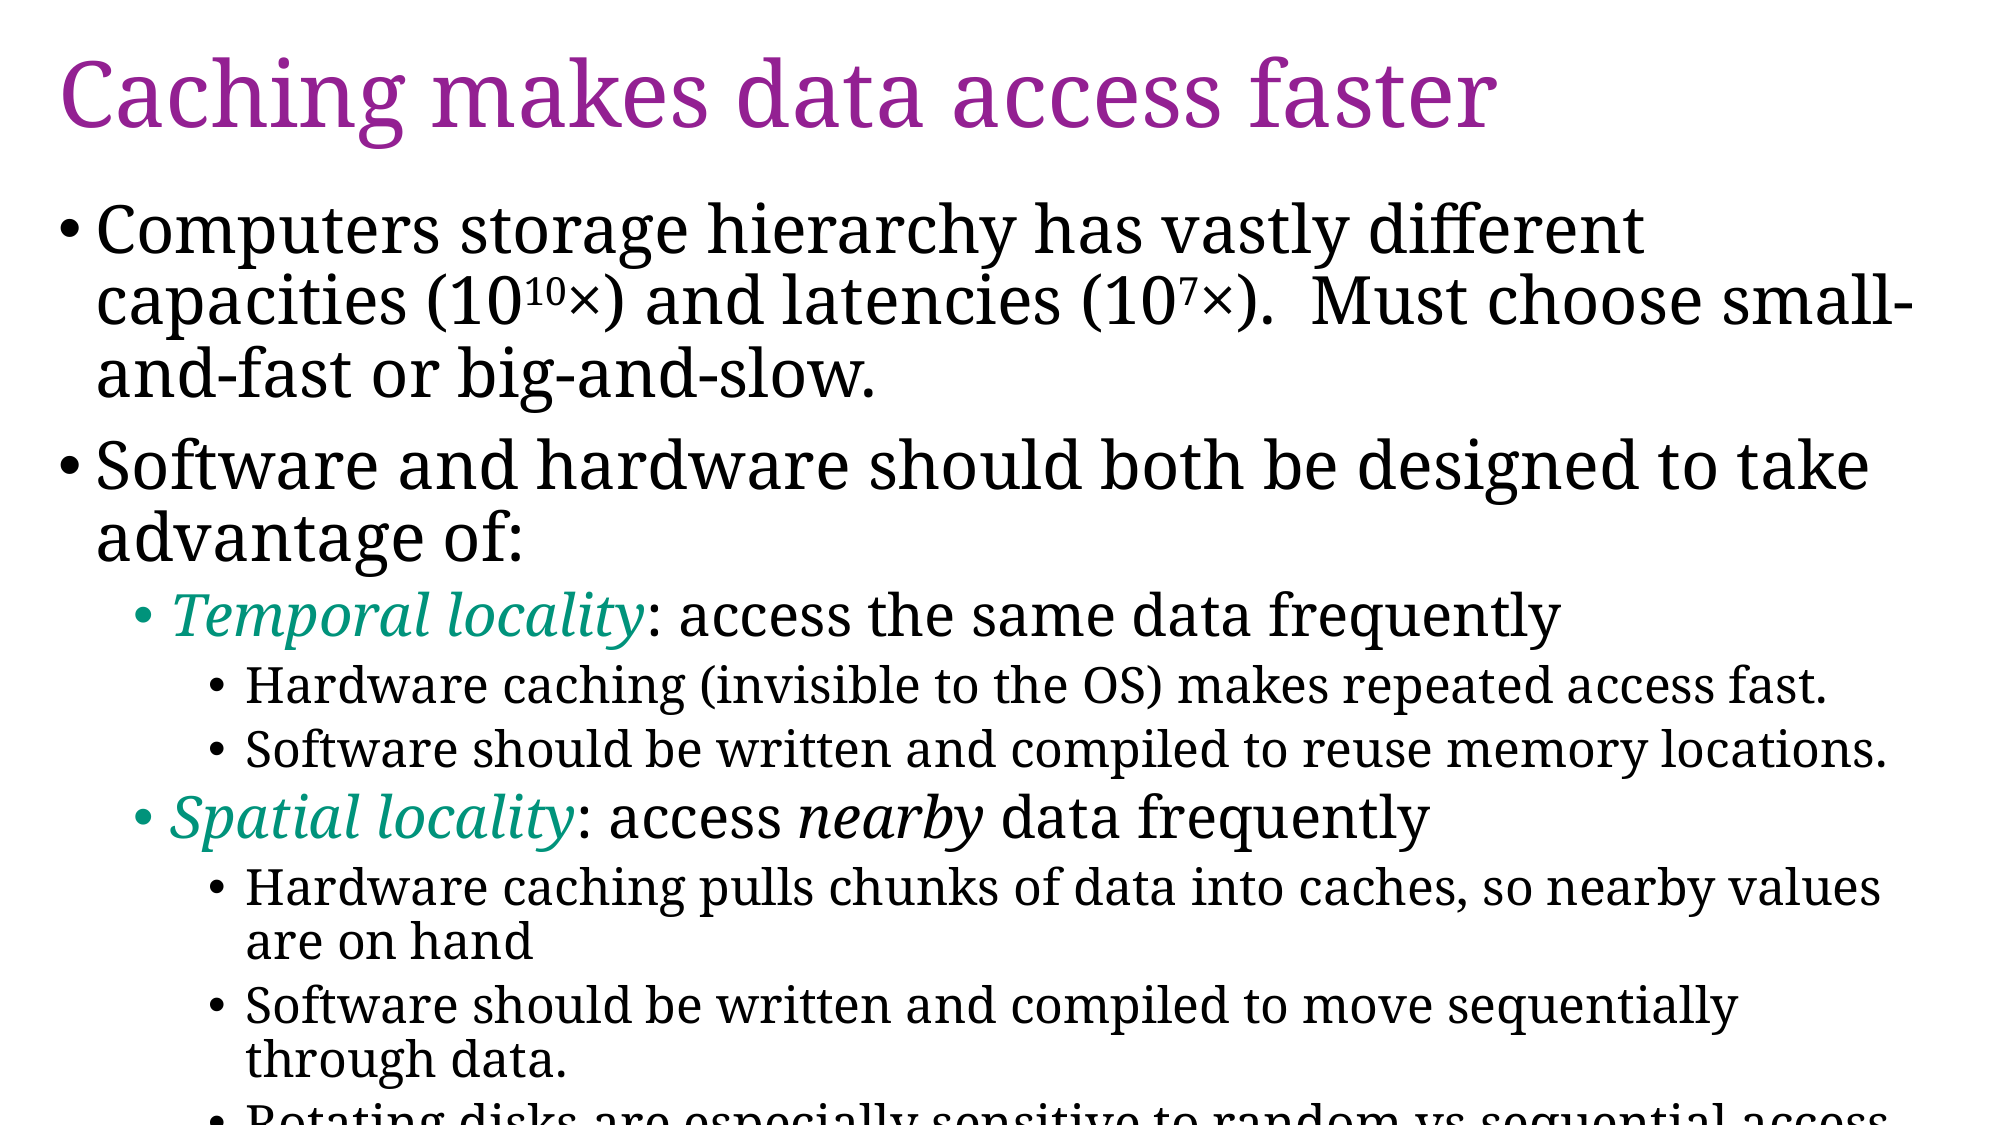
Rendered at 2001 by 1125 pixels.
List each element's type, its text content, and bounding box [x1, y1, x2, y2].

title Caching makes data access faster [43, 25, 1953, 171]
list Computers storage hierarchy has vastly different capacities (1010×) and latencies (107×). Must choose small-and-fast or big-and-slow. Software and hardware should both be designed to take advantage of: Temporal locality: access the same data frequently Hardware caching (invisible to the OS) makes repeated access fast. Software should be written and compiled to reuse memory locations. Spatial locality: access nearby data frequently Hardware caching pulls chunks of data into caches, so nearby values are on hand Software should be written and compiled to move sequentially through data. Rotating disks are especially sensitive to random vs sequential access. [43, 188, 1953, 1106]
